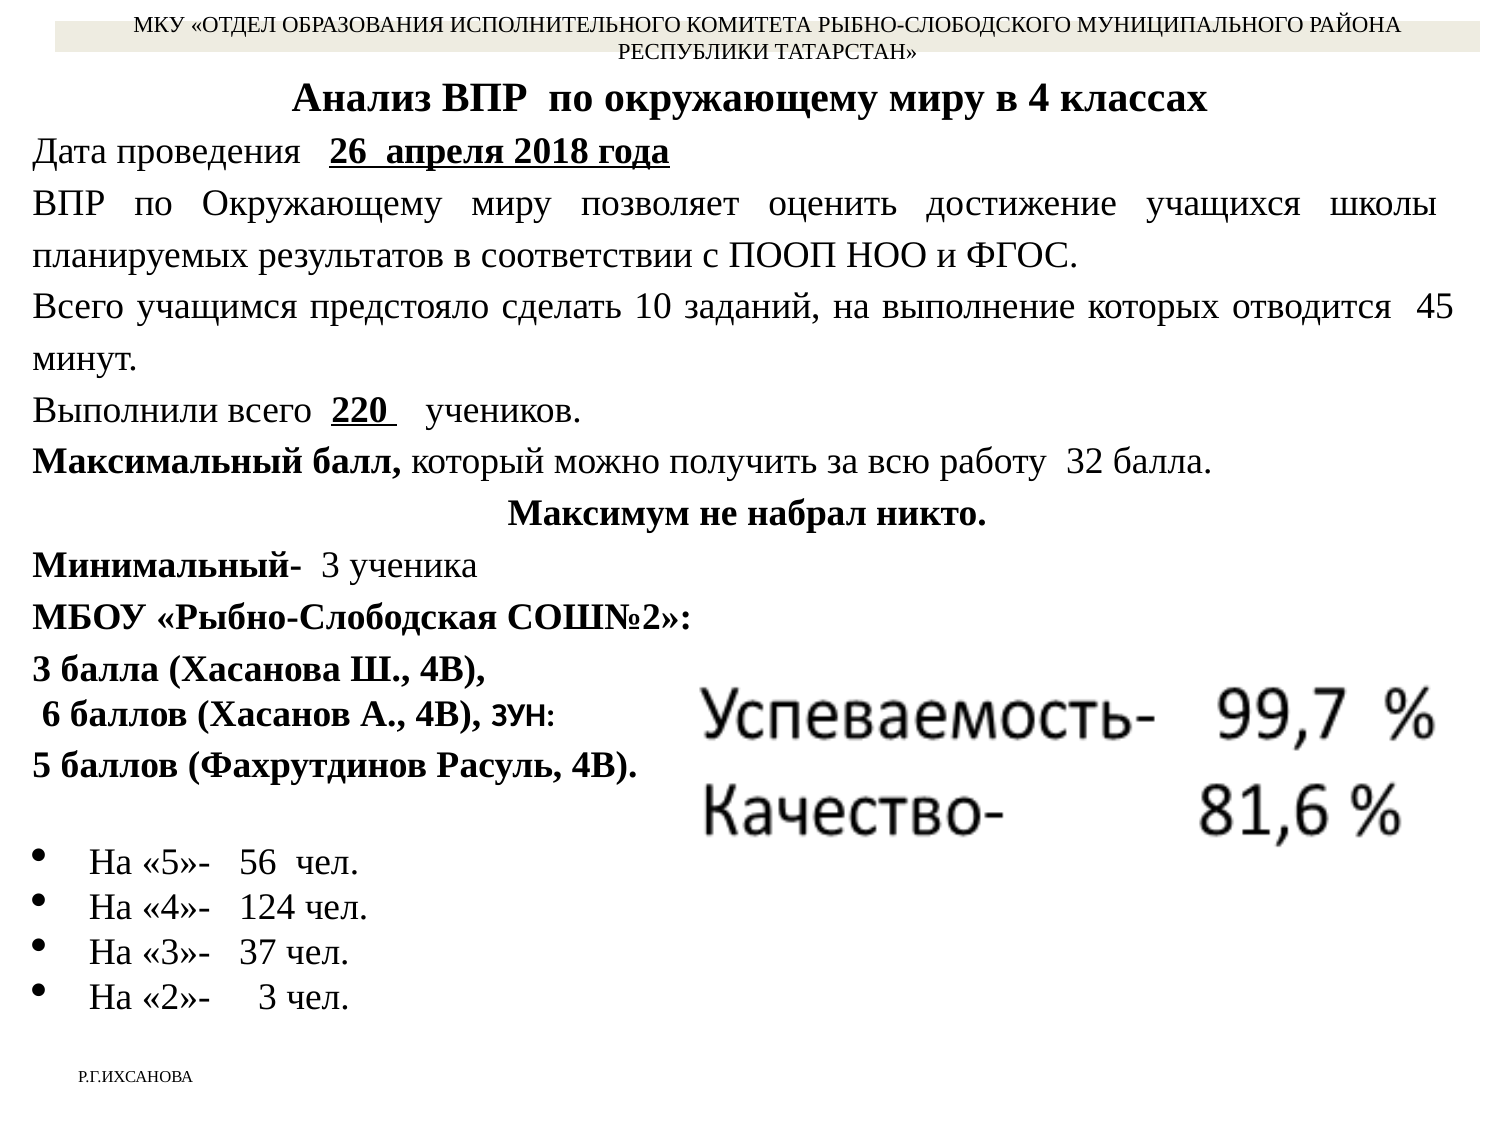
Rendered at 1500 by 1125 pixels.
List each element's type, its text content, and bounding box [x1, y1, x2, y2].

text_box Р.Г.ИХСАНОВА [16, 1045, 256, 1108]
text_box МКУ «ОТДЕЛ ОБРАЗОВАНИЯ ИСПОЛНИТЕЛЬНОГО КОМИТЕТА РЫБНО-СЛОБОДСКОГО МУНИЦИПАЛЬНОГО РАЙОНА РЕСПУБЛИКИ ТАТАРСТАН» [51, 17, 1484, 57]
text_box Анализ ВПР по окружающему миру в 4 классах Дата проведения 26 апреля 2018 года ВПР по Окружающему миру позволяет оценить достижение учащихся школы планируемых результатов в соответствии с ПООП НОО и ФГОС. Всего учащимся предстояло сделать 10 заданий, на выполнение которых отводится 45 минут. Выполнили всего 220 учеников. Максимальный балл, который можно получить за всю работу 32 балла. Максимум не набрал никто. Минимальный- 3 ученика МБОУ «Рыбно-Слободская СОШ№2»: 3 балла (Хасанова Ш., 4В), 6 баллов (Хасанов А., 4В), ЗУН: 5 баллов (Фахрутдинов Расуль, 4В). На «5»- 56 чел. На «4»- 124 чел. На «3»- 37 чел. На «2»- 3 чел. [17, 54, 1483, 1025]
picture [655, 640, 1483, 906]
